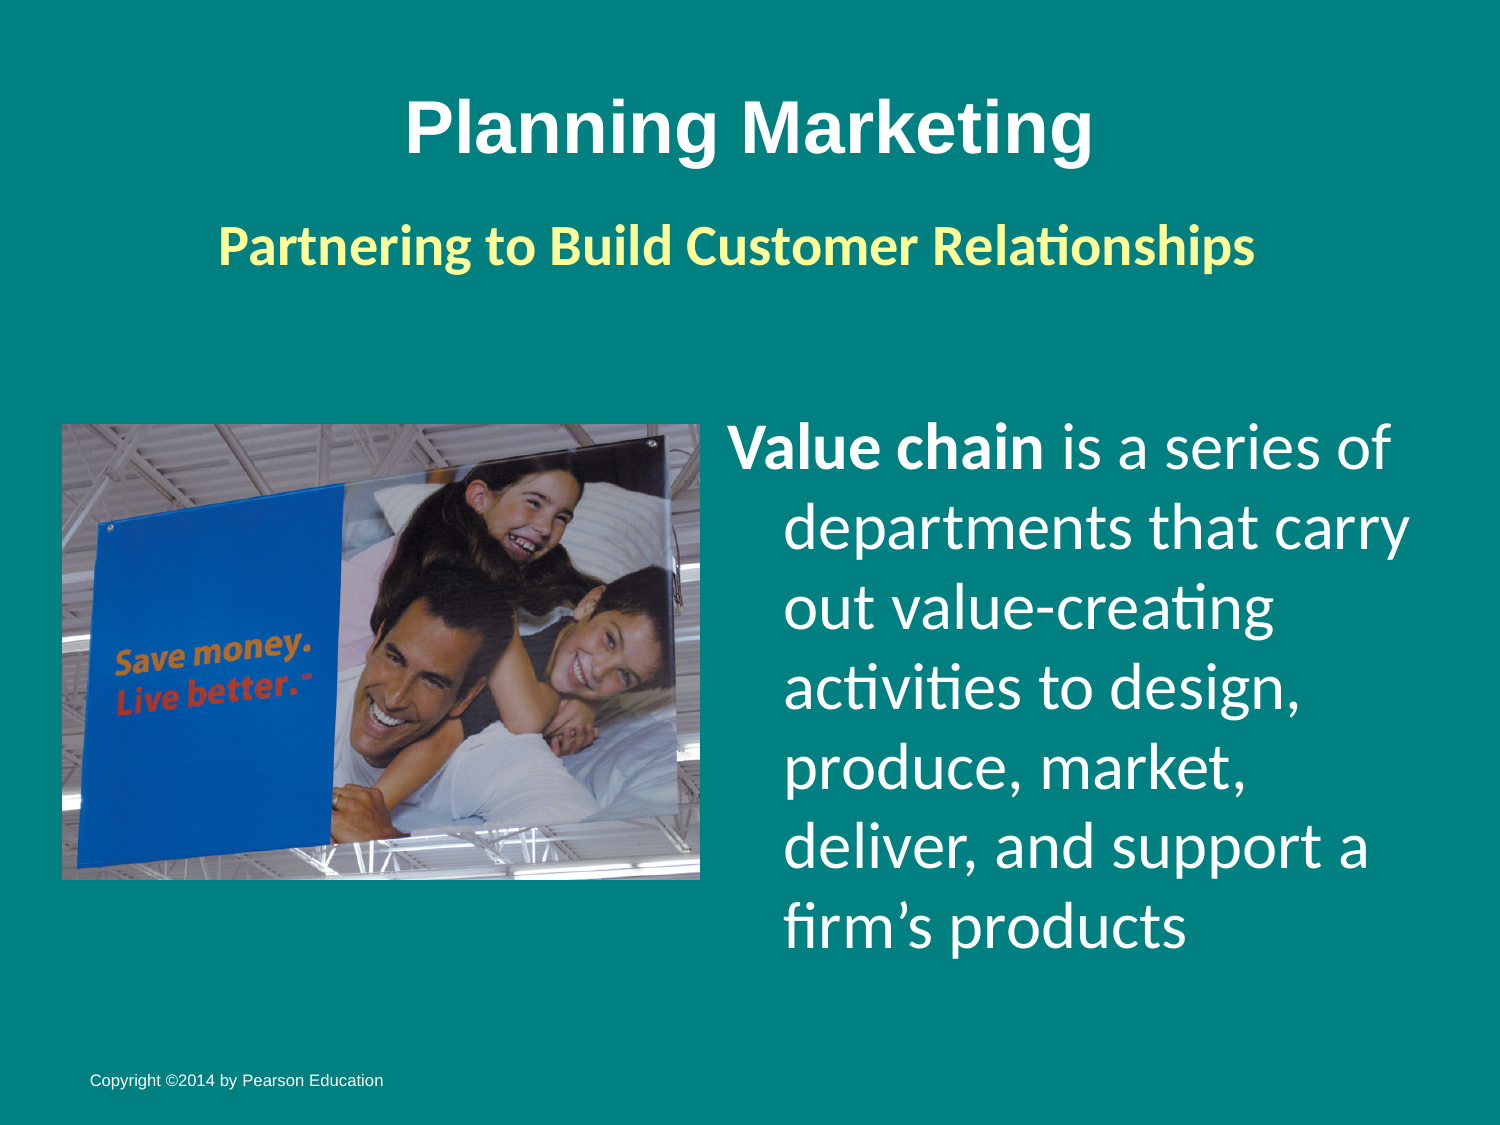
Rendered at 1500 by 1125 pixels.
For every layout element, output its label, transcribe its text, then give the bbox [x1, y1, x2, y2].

text_box Copyright ©2014 by Pearson Education [74, 1062, 825, 1098]
picture [62, 424, 701, 880]
list Partnering to Build Customer Relationships [149, 199, 1326, 263]
title Planning Marketing [112, 37, 1388, 226]
list Value chain is a series of departments that carry out value-creating activities to design, produce, market, deliver, and support a firm’s products [712, 394, 1438, 1038]
